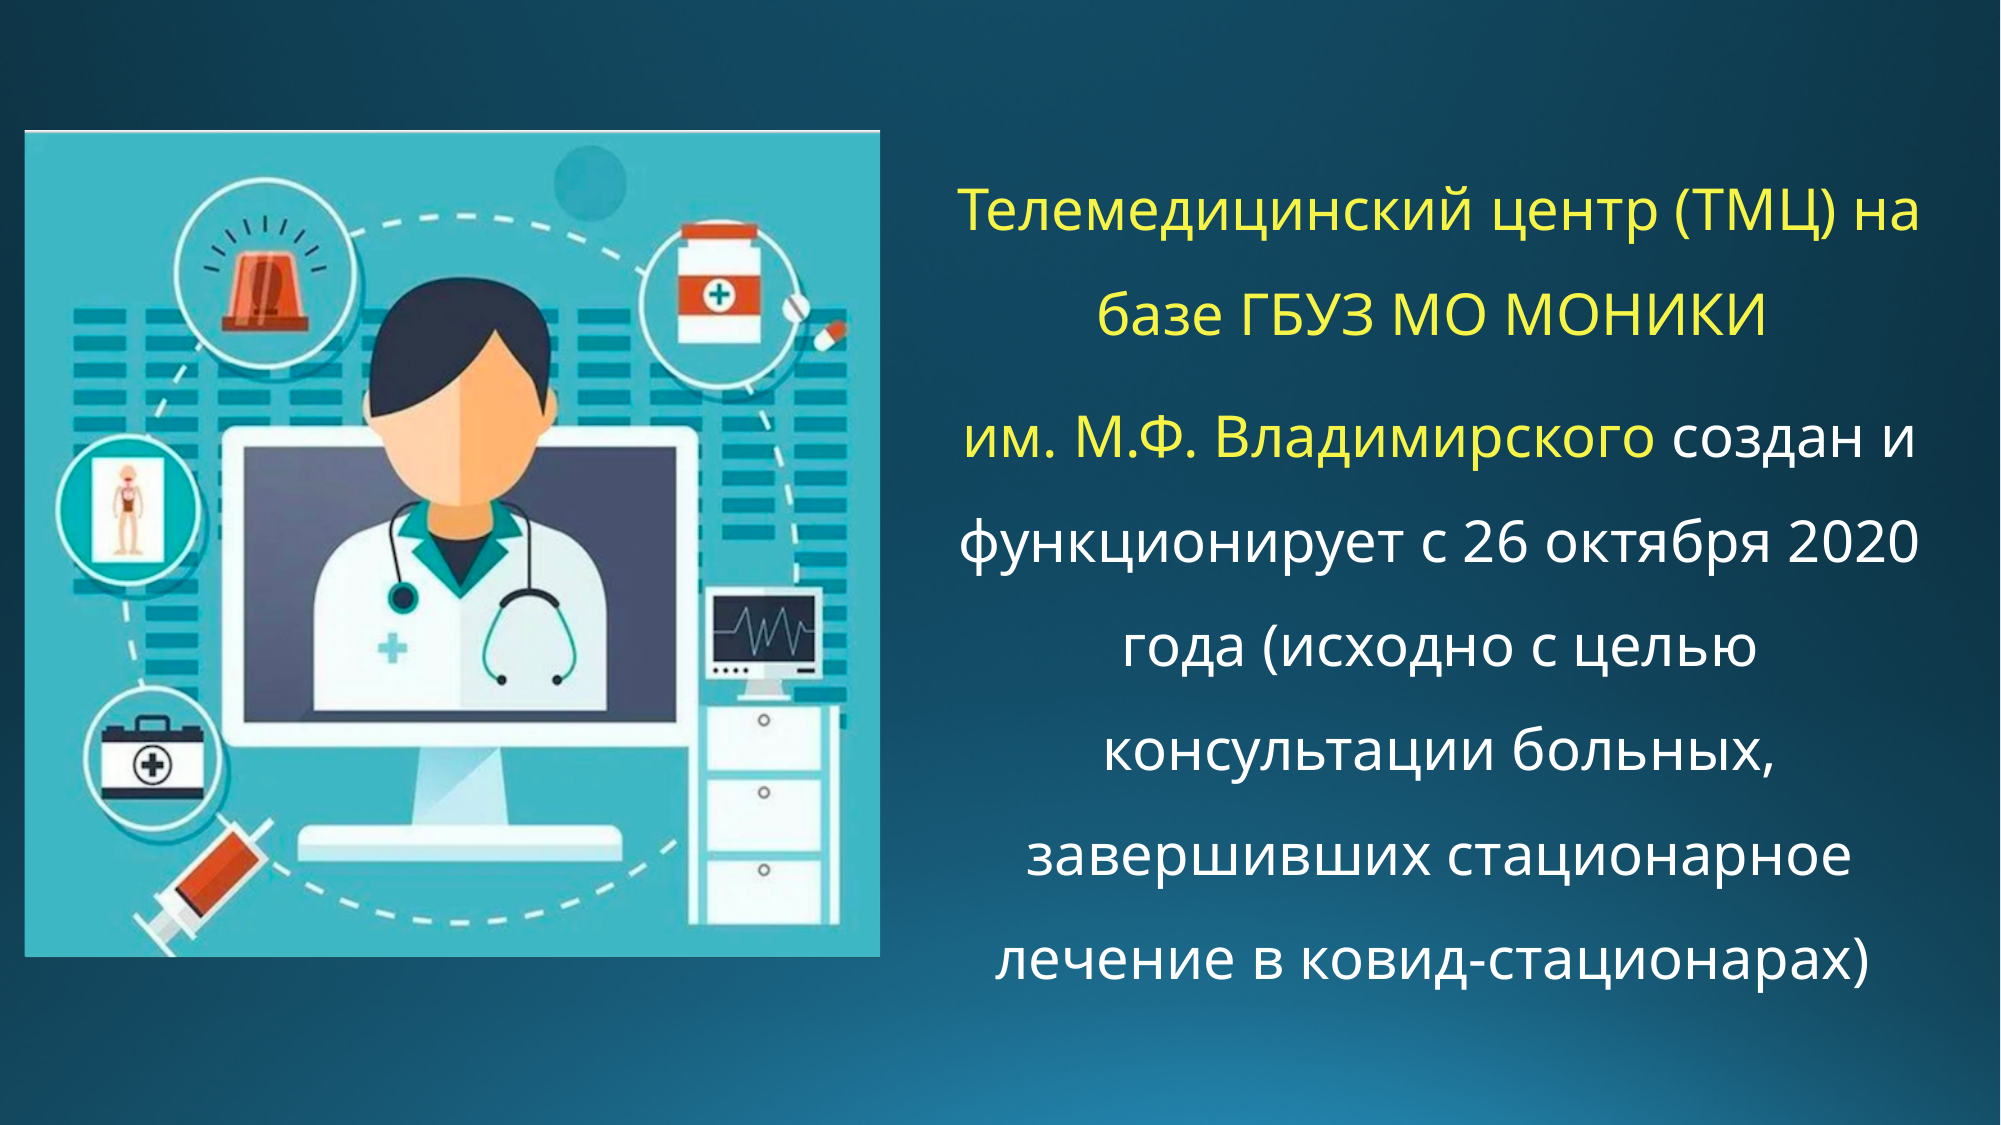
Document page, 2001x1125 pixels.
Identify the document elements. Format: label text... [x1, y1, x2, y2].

title [137, 59, 1863, 278]
list Телемедицинский центр (ТМЦ) на базе ГБУЗ МО МОНИКИ им. М.Ф. Владимирского создан и функционирует с 26 октября 2020 года (исходно с целью консультации больных, завершивших стационарное лечение в ковид-стационарах) [904, 130, 1976, 1001]
picture [0, 0, 2001, 1125]
